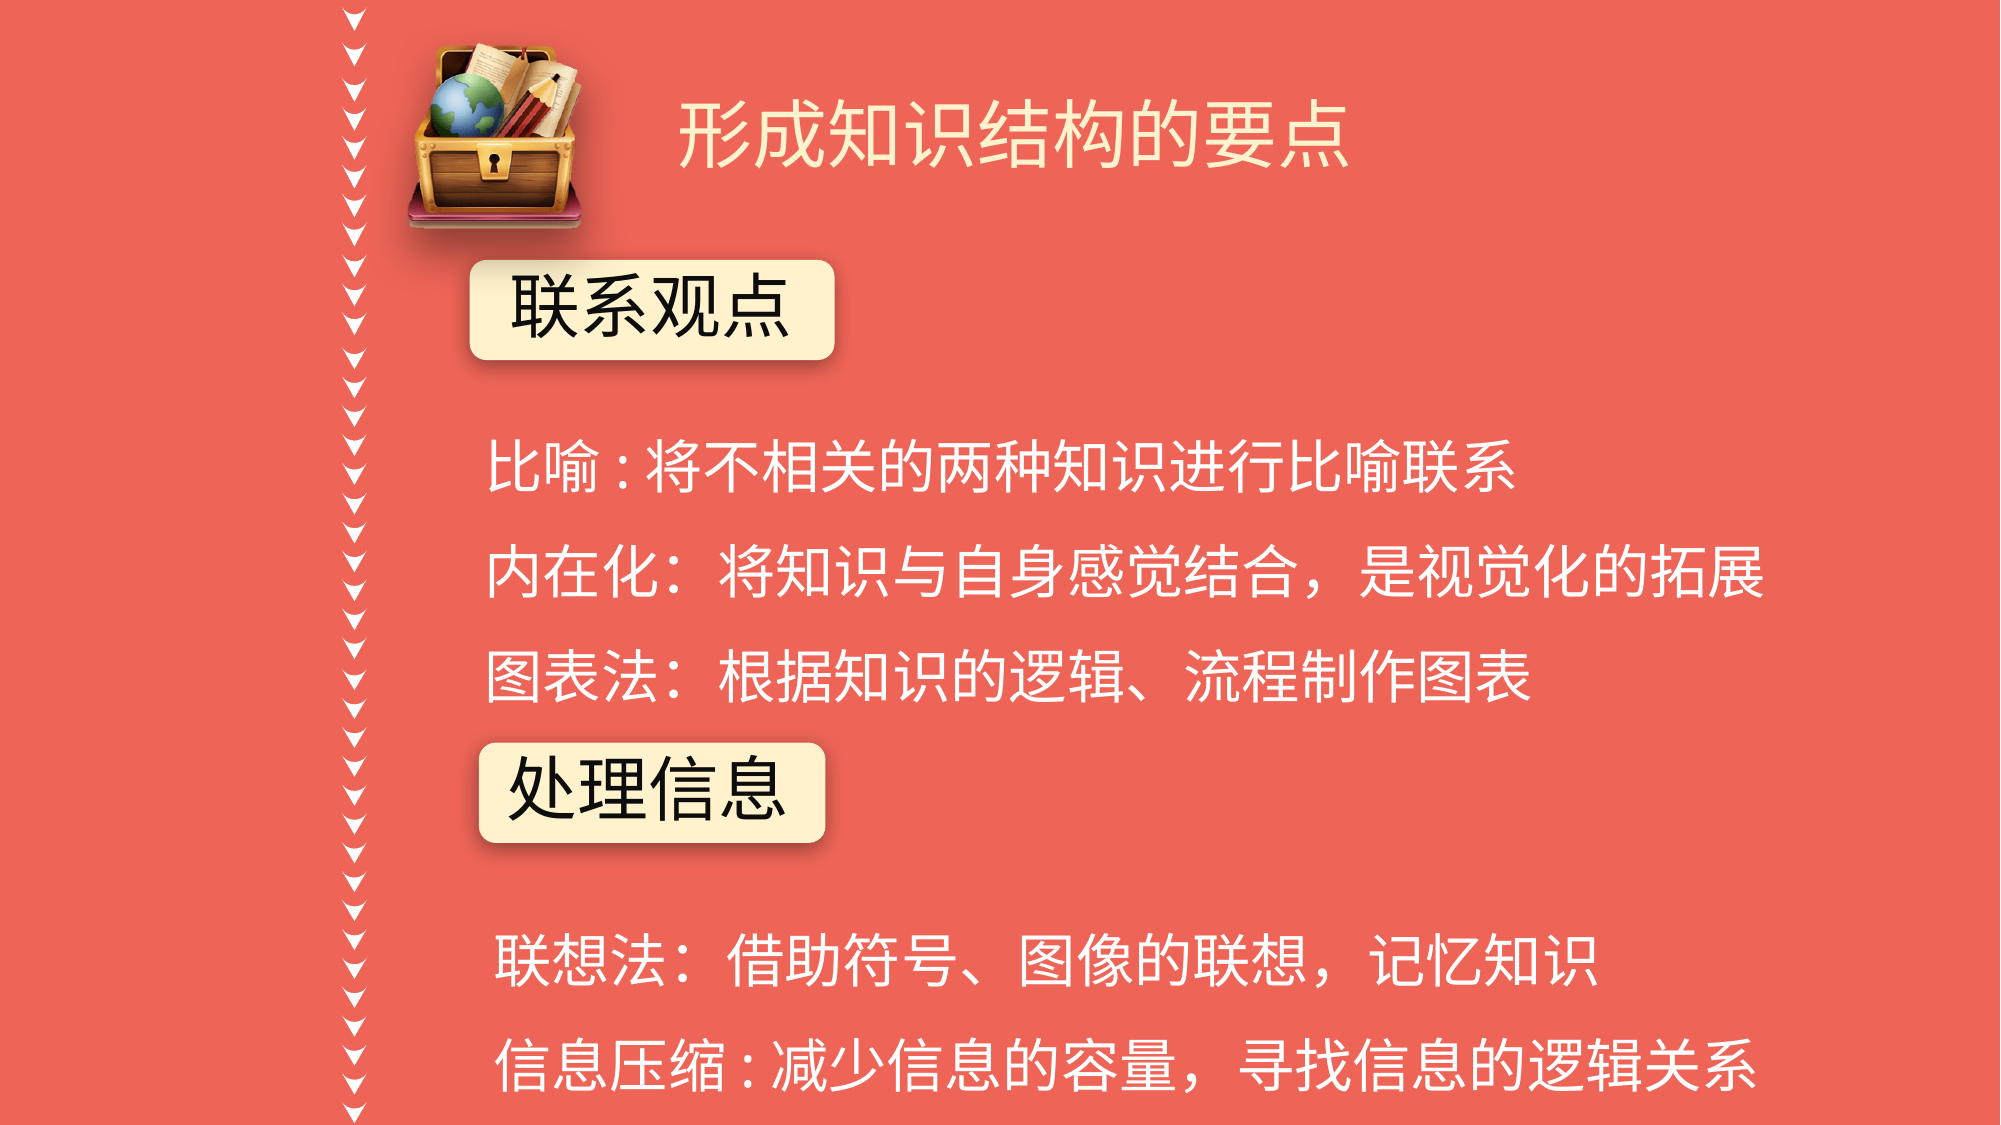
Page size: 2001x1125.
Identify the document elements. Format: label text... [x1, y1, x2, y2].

text_box [340, 1072, 369, 1097]
text_box [340, 636, 369, 662]
text_box [340, 462, 369, 488]
text_box [340, 404, 369, 430]
text_box [340, 957, 369, 981]
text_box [478, 737, 826, 843]
text_box 比喻:将不相关的两种知识进行比喻联系 内在化：将知识与自身感觉结合，是视觉化的拓展 图表法：根据知识的逻辑、流程制作图表 [469, 387, 1945, 718]
text_box [340, 726, 369, 750]
text_box [340, 607, 369, 633]
text_box [340, 311, 369, 338]
text_box [340, 346, 369, 372]
text_box [340, 1101, 369, 1125]
text_box [340, 41, 369, 69]
text_box [340, 1043, 369, 1068]
text_box 联想法：借助符号、图像的联想，记忆知识 信息压缩:减少信息的容量，寻找信息的逻辑关系 [478, 881, 1911, 1107]
text_box [340, 106, 369, 133]
text_box [340, 1014, 369, 1039]
text_box 形成知识结构的要点 [662, 79, 1368, 185]
text_box [340, 221, 369, 249]
text_box [340, 6, 369, 34]
text_box [340, 77, 369, 105]
text_box [340, 282, 369, 309]
text_box [340, 578, 369, 604]
text_box [340, 928, 369, 953]
text_box [340, 668, 369, 693]
picture [399, 36, 590, 235]
text_box [340, 870, 369, 895]
text_box [340, 754, 369, 779]
text_box [340, 253, 369, 280]
text_box [340, 783, 369, 808]
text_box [469, 254, 835, 361]
text_box [340, 841, 369, 866]
text_box [340, 433, 369, 459]
text_box [340, 491, 369, 517]
text_box [340, 985, 369, 1010]
text_box [340, 812, 369, 837]
text_box [340, 134, 369, 162]
text_box [340, 375, 369, 401]
text_box [340, 899, 369, 924]
text_box [340, 520, 369, 546]
text_box [340, 549, 369, 575]
text_box [340, 163, 369, 191]
text_box [340, 697, 369, 722]
text_box [340, 192, 369, 220]
